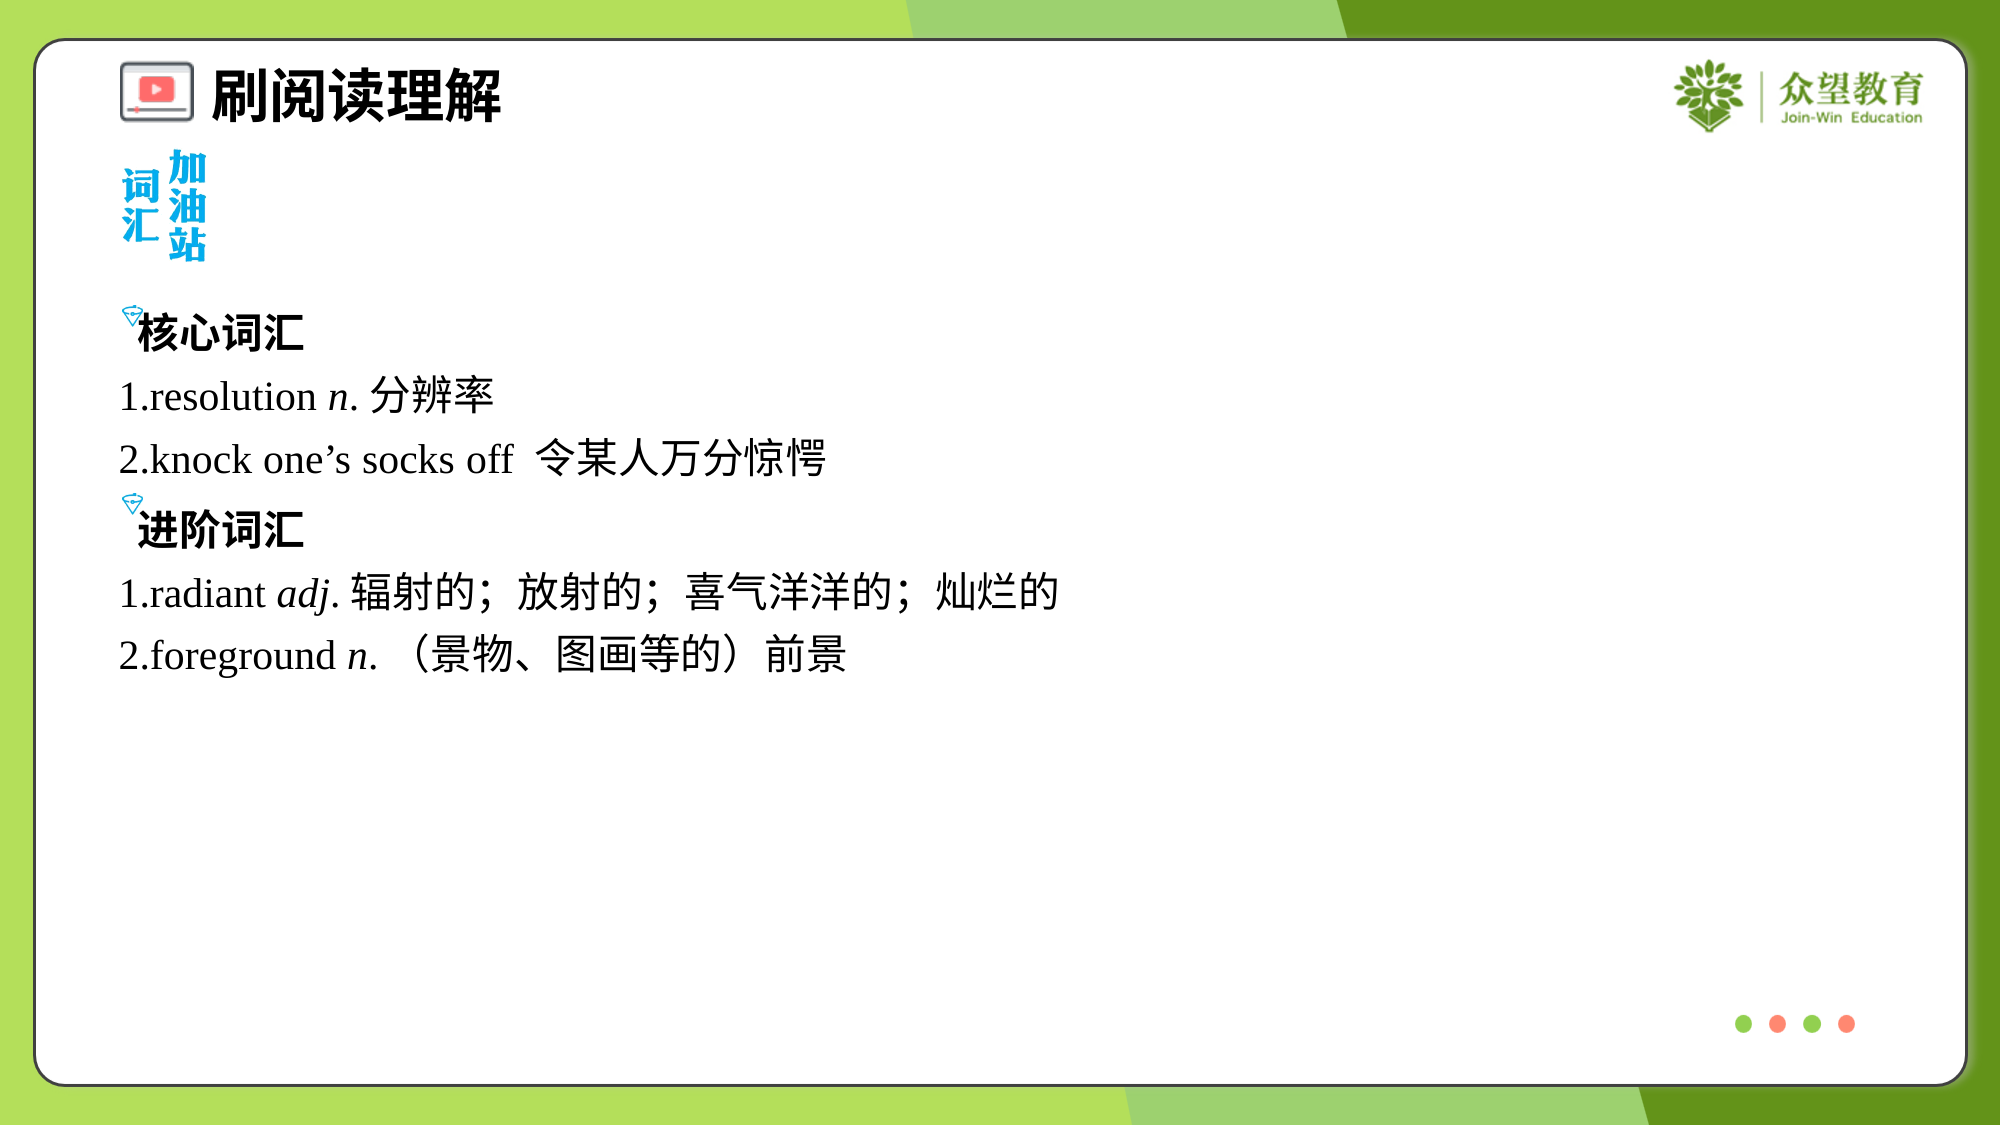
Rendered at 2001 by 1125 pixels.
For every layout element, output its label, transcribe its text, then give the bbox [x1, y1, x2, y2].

picture [0, 0, 2000, 1125]
text_box &3& 核心词汇 1.resolution n.分辨率 2.knock one’s socks off 令某人万分惊愕 &4& 进阶词汇 1.radiant adj.辐射的；放射的；喜气洋洋的；灿烂的 2.foreground n.（景物、图画等的）前景 [118, 284, 1882, 655]
